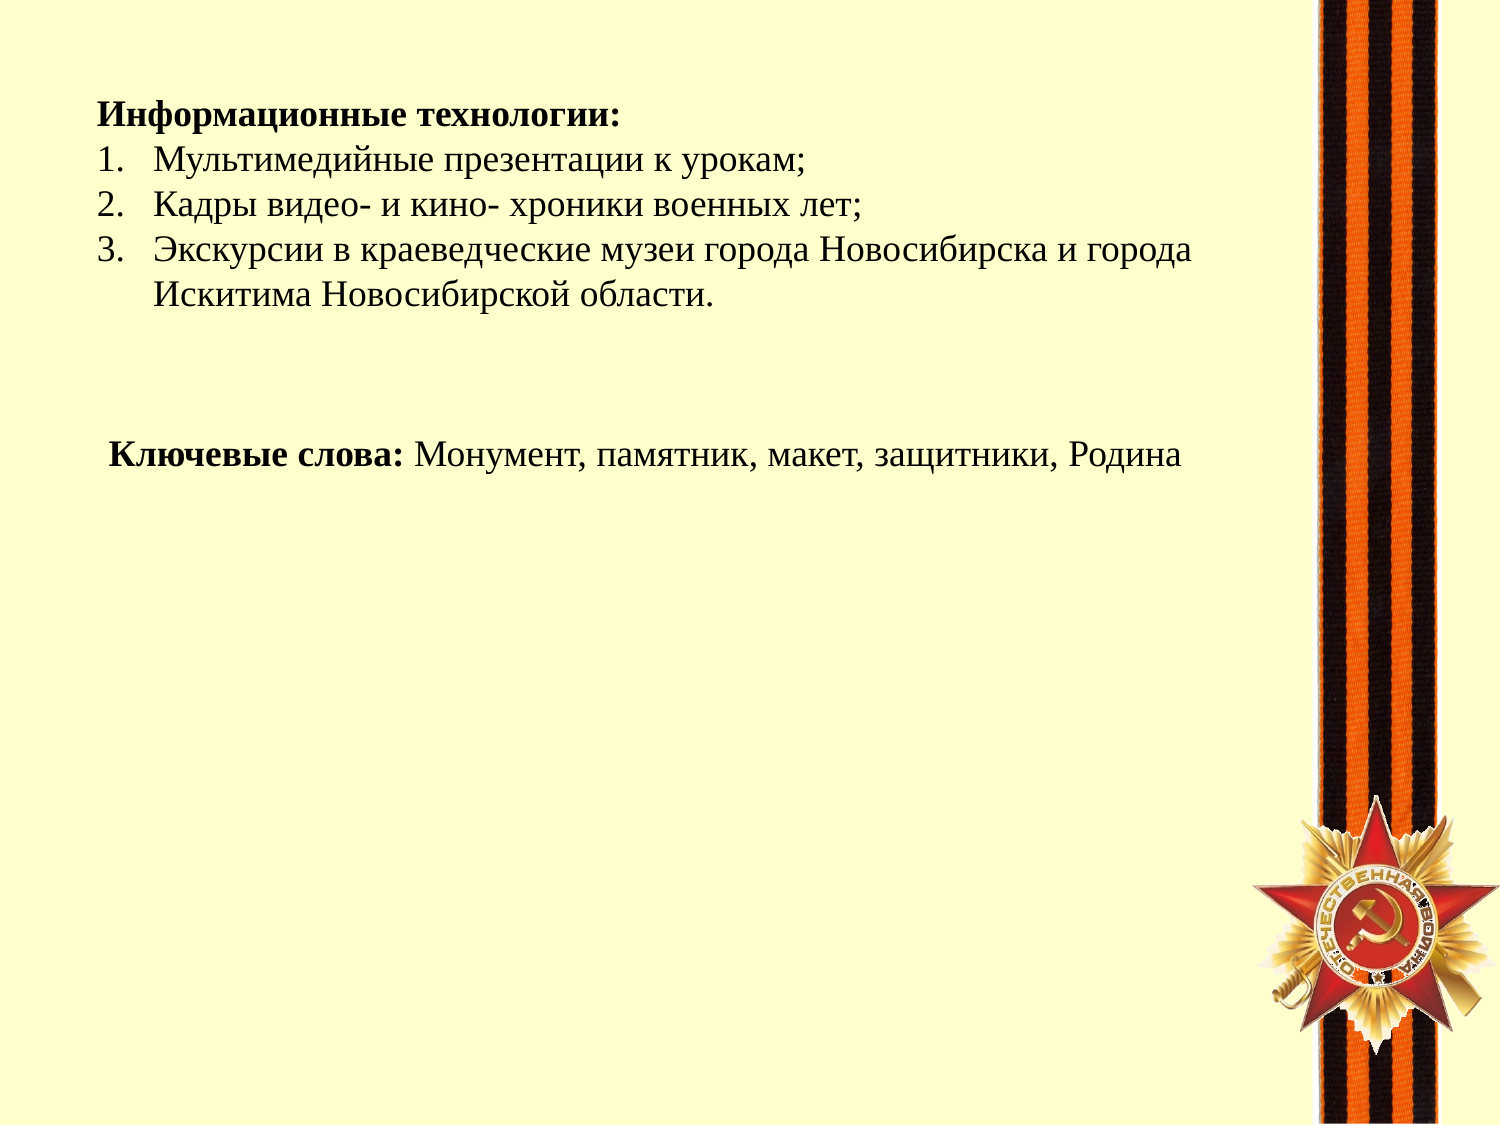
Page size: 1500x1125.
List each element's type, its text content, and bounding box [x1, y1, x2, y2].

text_box Ключевые слова: Монумент, памятник, макет, защитники, Родина [93, 421, 1289, 482]
picture [1252, 1, 1500, 1124]
text_box Информационные технологии: Мультимедийные презентации к урокам; Кадры видео- и кино- хроники военных лет; Экскурсии в краеведческие музеи города Новосибирска и города Искитима Новосибирской области. [82, 81, 1219, 322]
